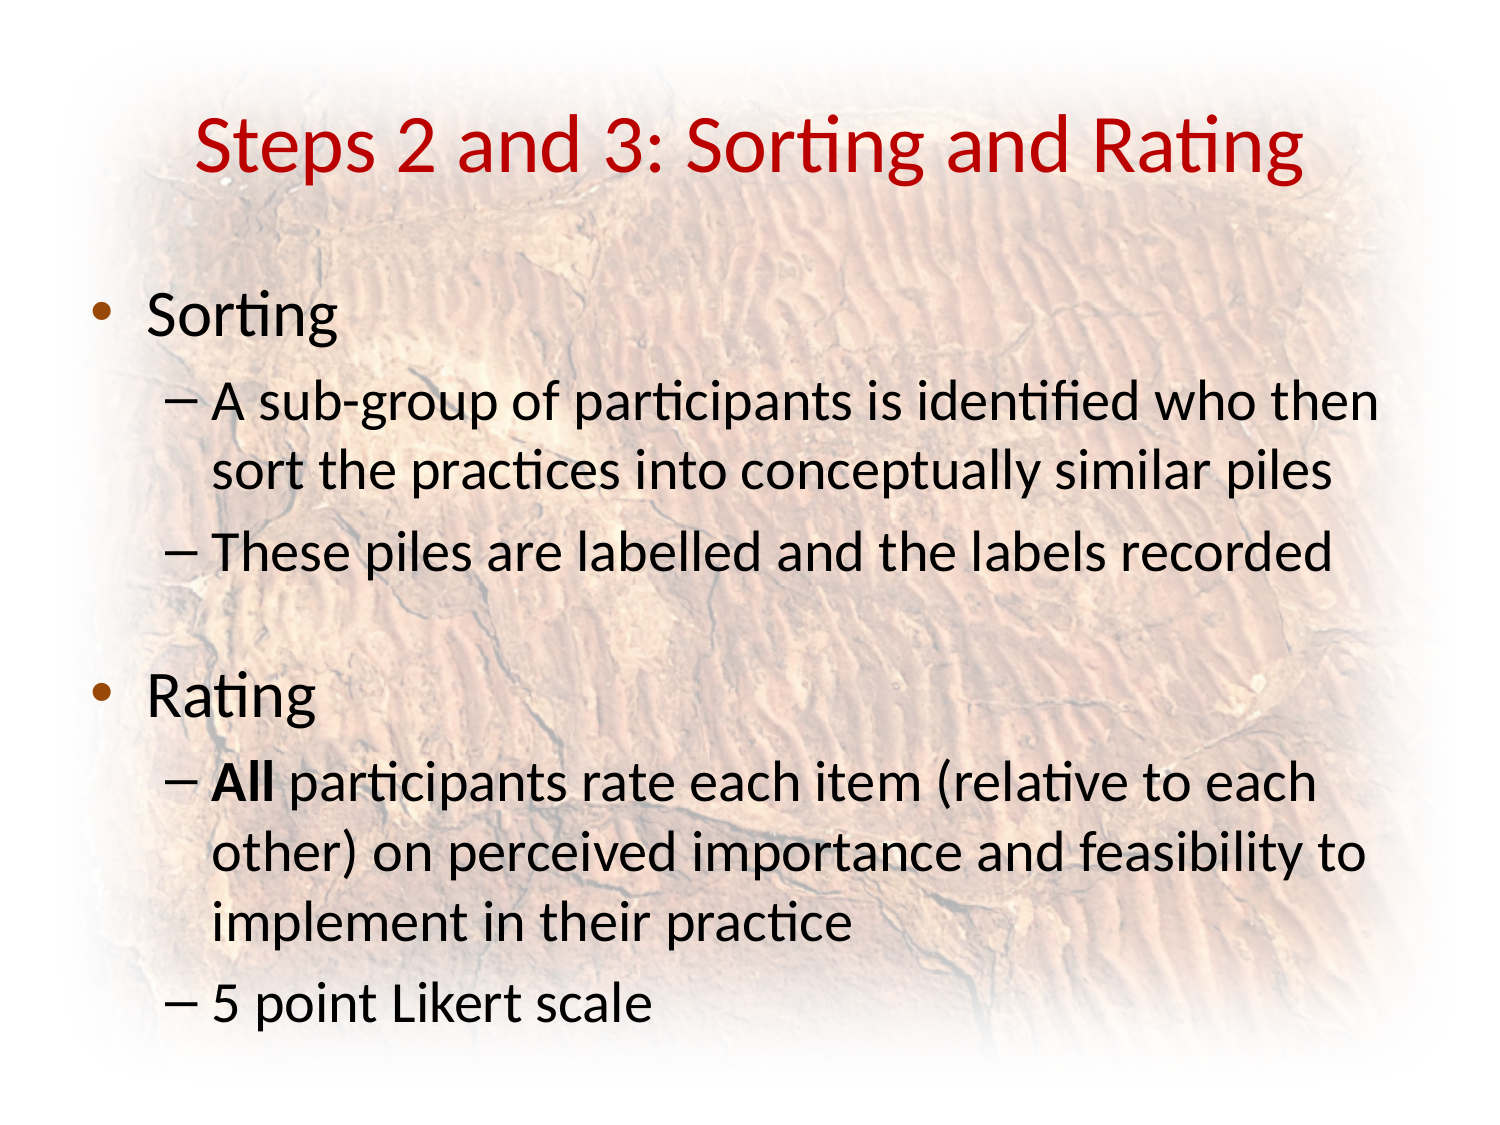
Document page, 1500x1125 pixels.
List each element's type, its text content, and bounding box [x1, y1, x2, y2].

title Steps 2 and 3: Sorting and Rating [75, 45, 1425, 233]
list Sorting A sub-group of participants is identified who then sort the practices into conceptually similar piles These piles are labelled and the labels recorded Rating All participants rate each item (relative to each other) on perceived importance and feasibility to implement in their practice 5 point Likert scale [75, 262, 1425, 1083]
